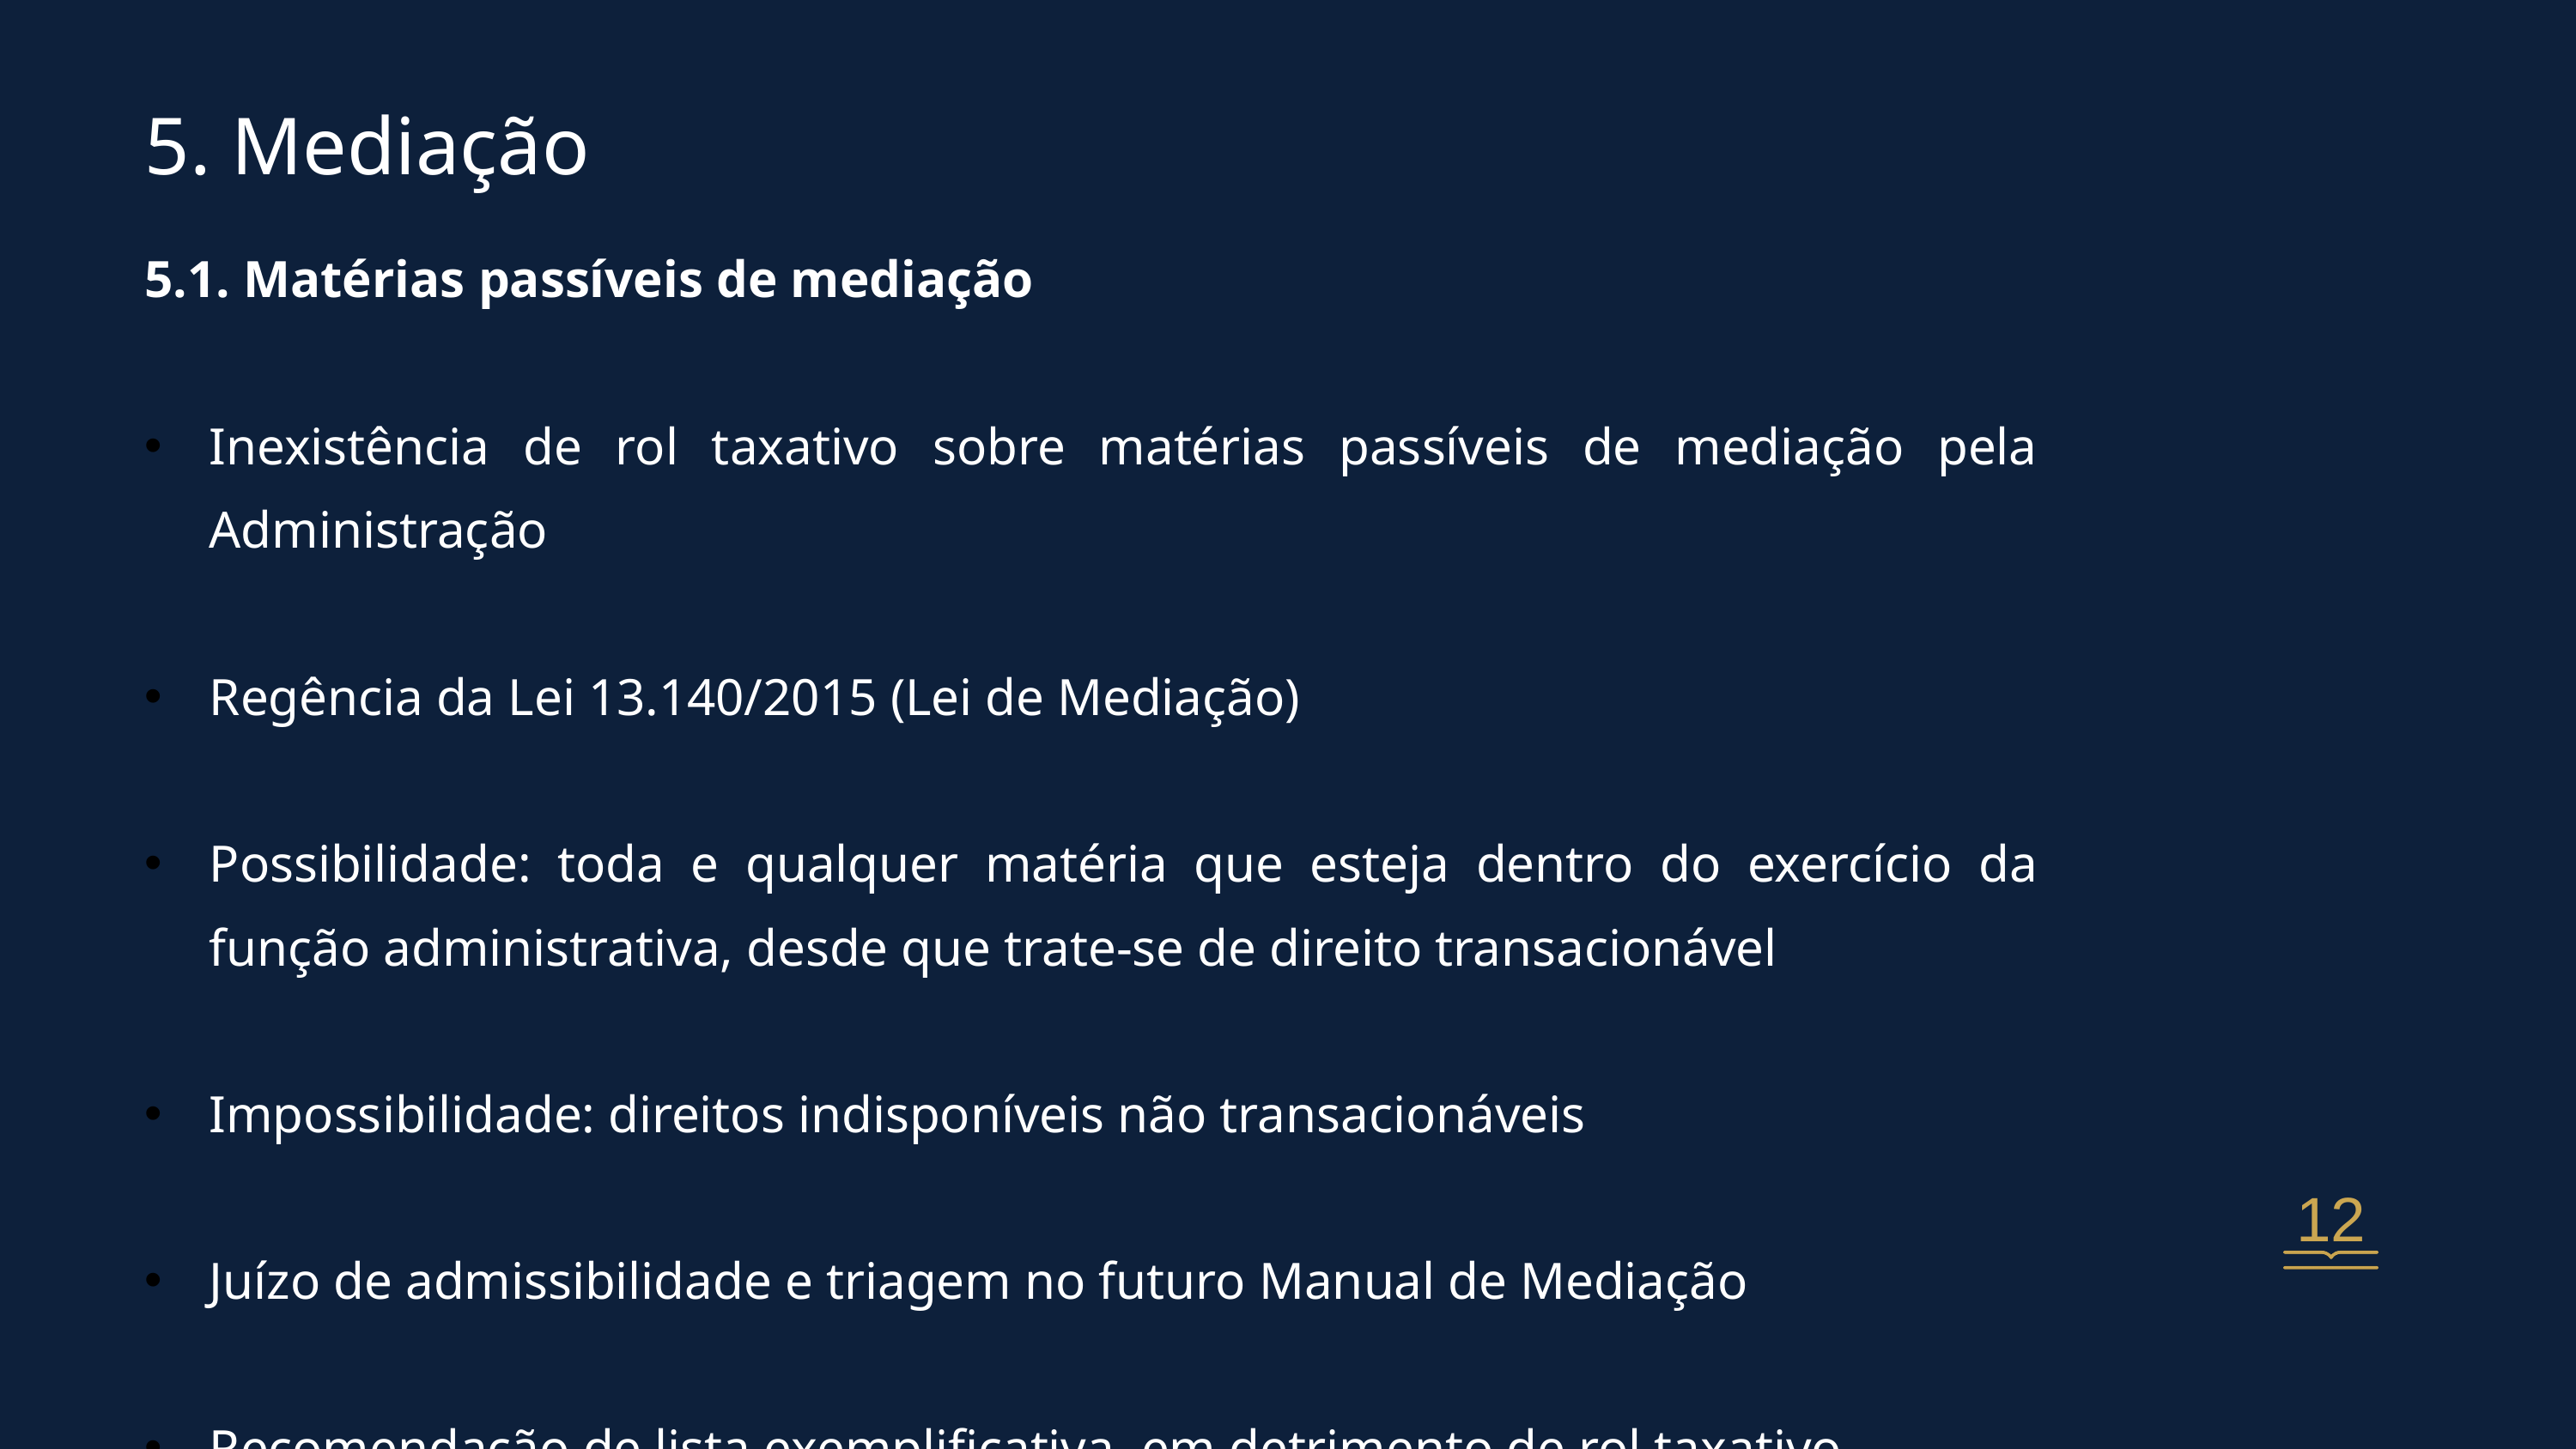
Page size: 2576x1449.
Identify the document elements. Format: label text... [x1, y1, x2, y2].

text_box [2283, 1148, 2379, 1278]
text_box 5. Mediação [144, 58, 2038, 191]
text_box 5.1. Matérias passíveis de mediação Inexistência de rol taxativo sobre matérias passíveis de mediação pela Administração Regência da Lei 13.140/2015 (Lei de Mediação) Possibilidade: toda e qualquer matéria que esteja dentro do exercício da função administrativa, desde que trate-se de direito transacionável Impossibilidade: direitos indisponíveis não transacionáveis Juízo de admissibilidade e triagem no futuro Manual de Mediação Recomendação de lista exemplificativa, em detrimento de rol taxativo [144, 224, 2038, 1449]
